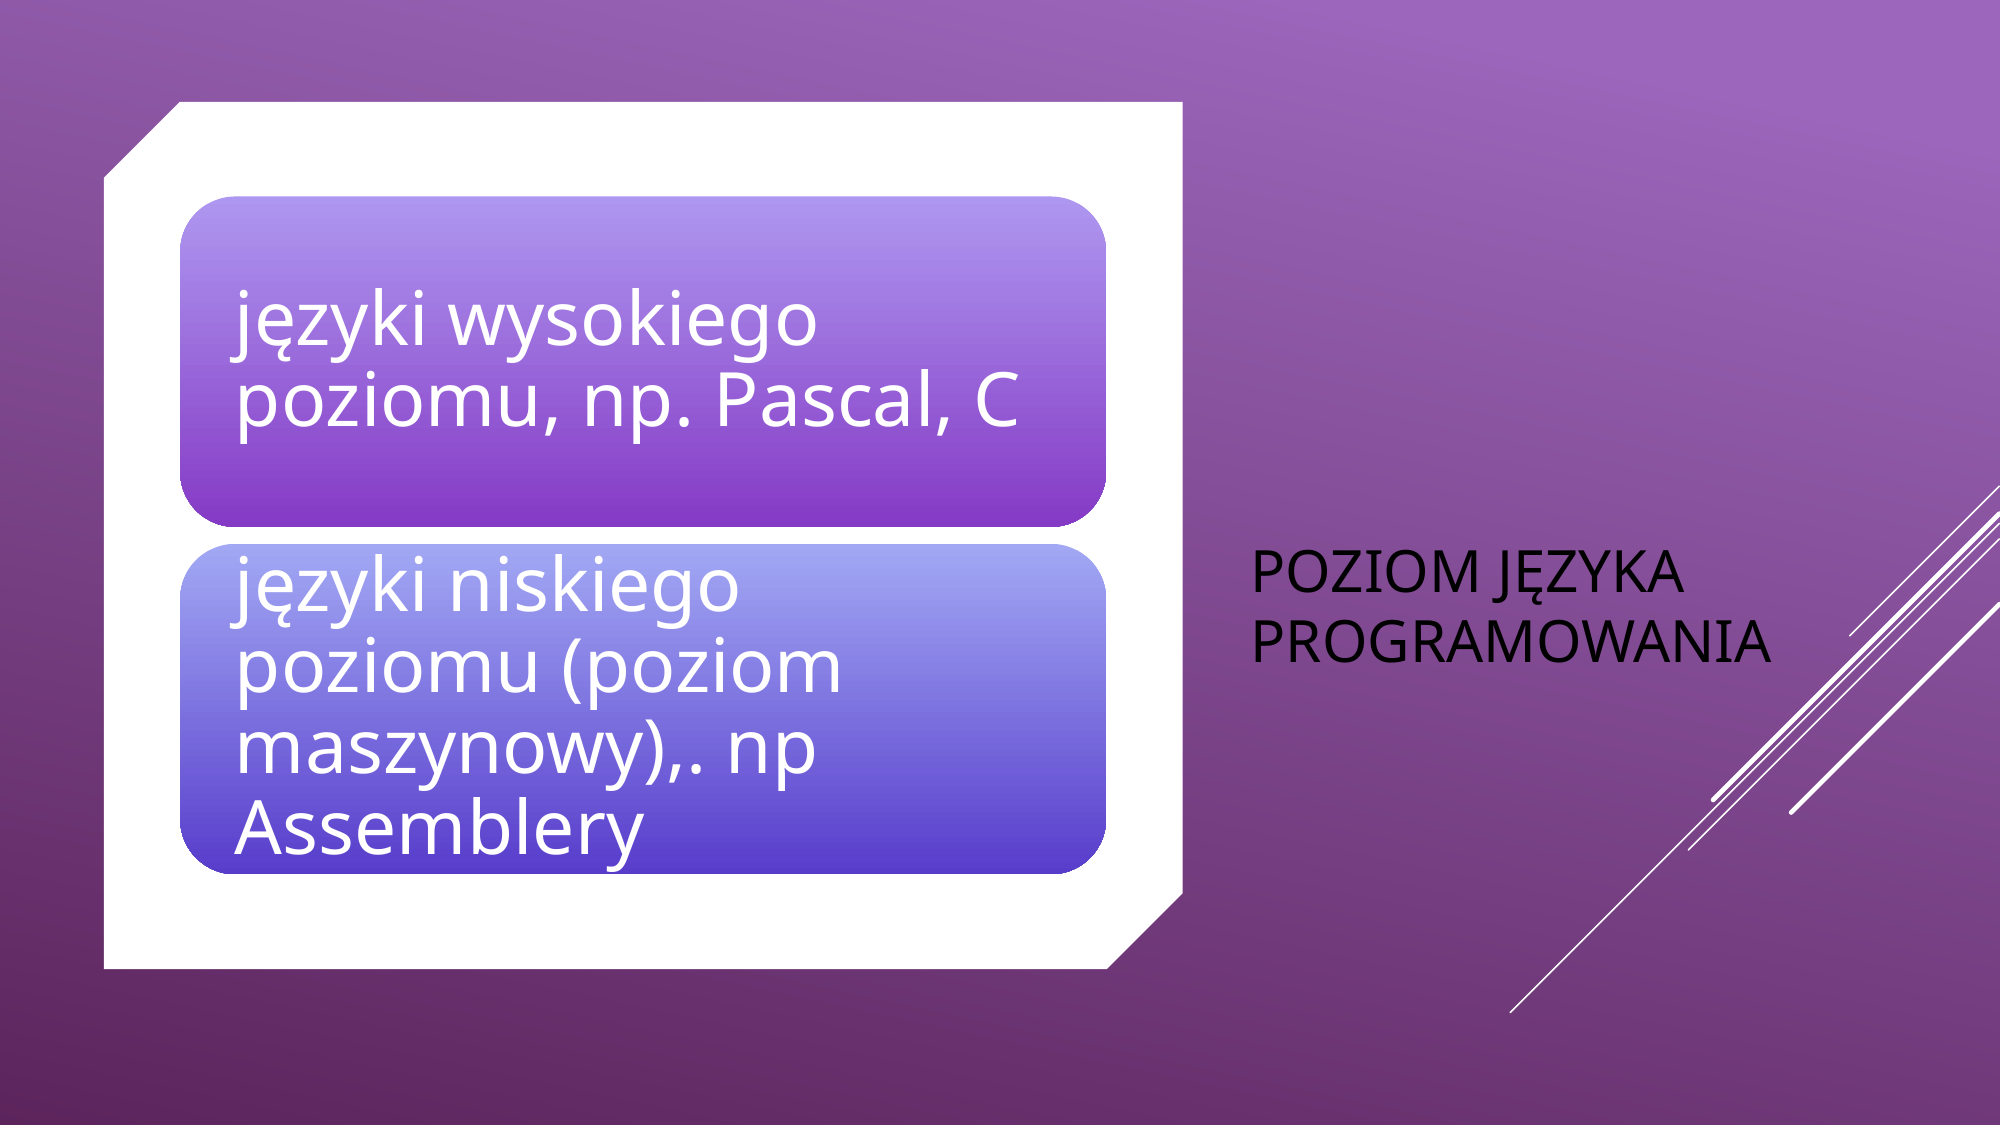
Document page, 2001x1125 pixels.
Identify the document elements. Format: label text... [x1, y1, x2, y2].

text_box [102, 100, 1184, 971]
title poziom języka programowania [1235, 101, 1836, 682]
text_box [0, 0, 2000, 1125]
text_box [1510, 485, 2000, 1013]
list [179, 179, 1107, 892]
